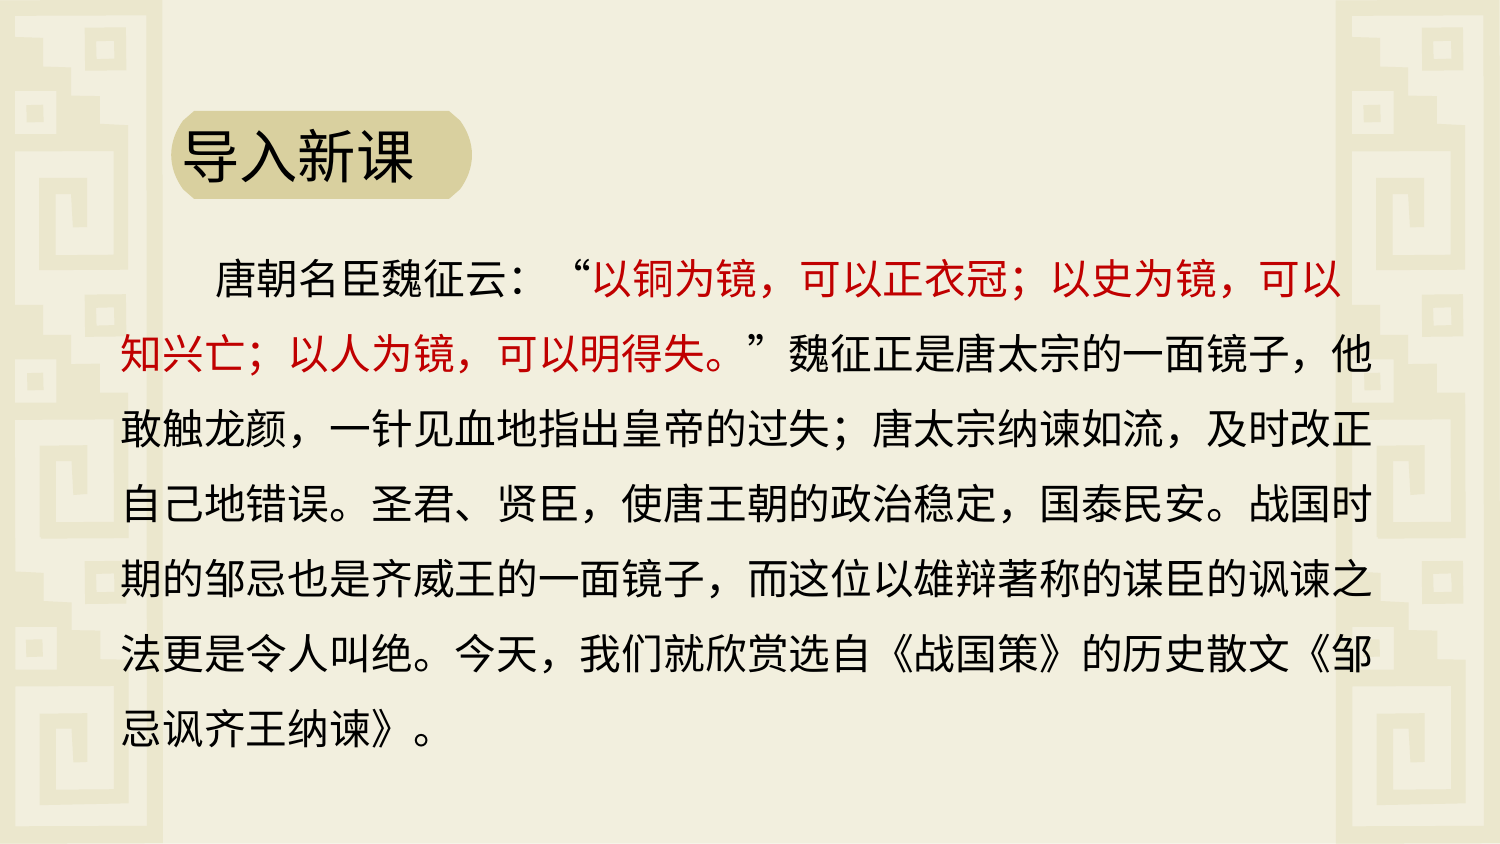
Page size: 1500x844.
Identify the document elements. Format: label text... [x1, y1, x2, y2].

text_box 导入新课 [171, 110, 472, 199]
text_box 唐朝名臣魏征云：“以铜为镜，可以正衣冠；以史为镜，可以知兴亡；以人为镜，可以明得失。”魏征正是唐太宗的一面镜子，他敢触龙颜，一针见血地指出皇帝的过失；唐太宗纳谏如流，及时改正自己地错误。圣君、贤臣，使唐王朝的政治稳定，国泰民安。战国时期的邹忌也是齐威王的一面镜子，而这位以雄辩著称的谋臣的讽谏之法更是令人叫绝。今天，我们就欣赏选自《战国策》的历史散文《邹忌讽齐王纳谏》。 [105, 220, 1394, 760]
